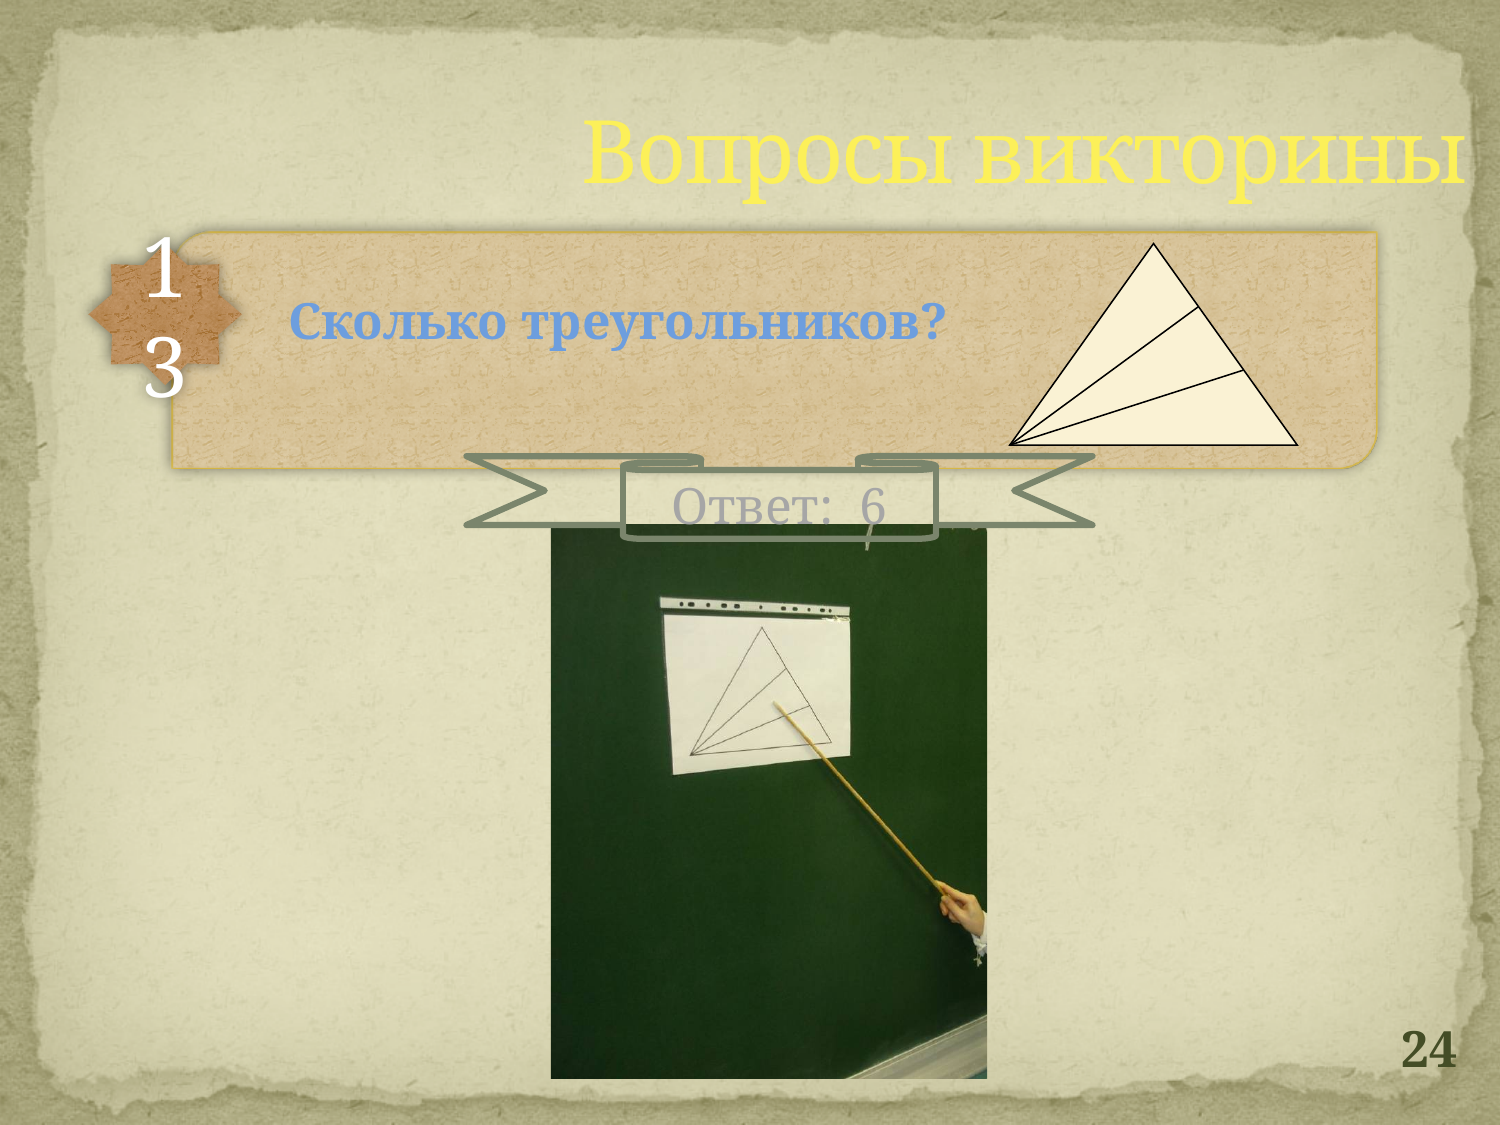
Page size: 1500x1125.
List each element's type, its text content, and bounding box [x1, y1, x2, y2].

title Вопросы викторины [566, 77, 1500, 209]
picture [550, 525, 988, 1079]
text_box Сколько треугольников? [1081, 234, 1375, 466]
text_box Ответ: 6 [463, 452, 1096, 529]
text_box Сколько треугольников? [174, 235, 1008, 467]
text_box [1012, 246, 1296, 444]
slide_number 24 [1379, 1014, 1480, 1089]
text_box 13 [88, 243, 243, 386]
